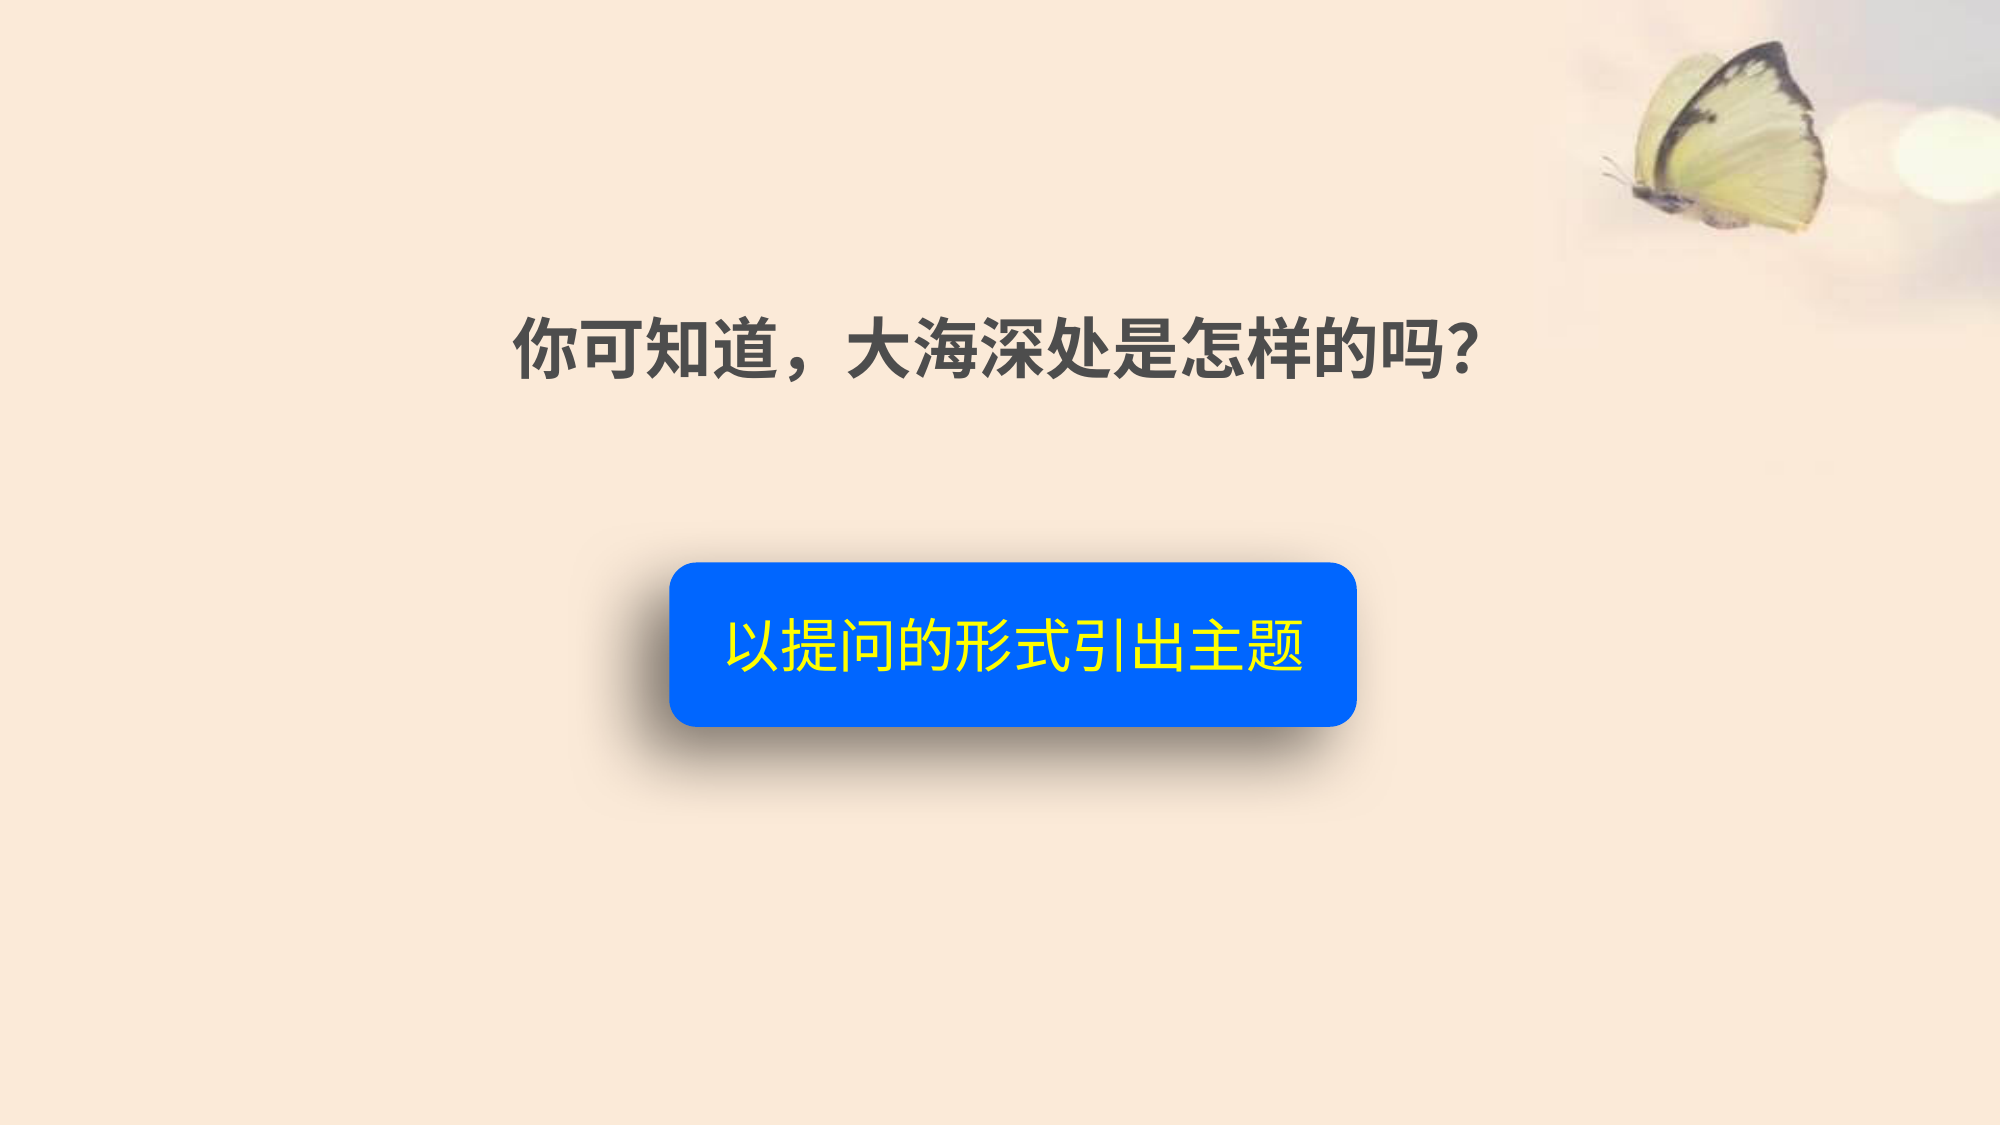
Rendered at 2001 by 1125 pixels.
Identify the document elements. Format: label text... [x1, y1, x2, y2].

text_box 你可知道，大海深处是怎样的吗？ [497, 299, 1538, 395]
picture [0, 0, 2000, 1125]
text_box 以提问的形式引出主题 [667, 560, 1359, 729]
